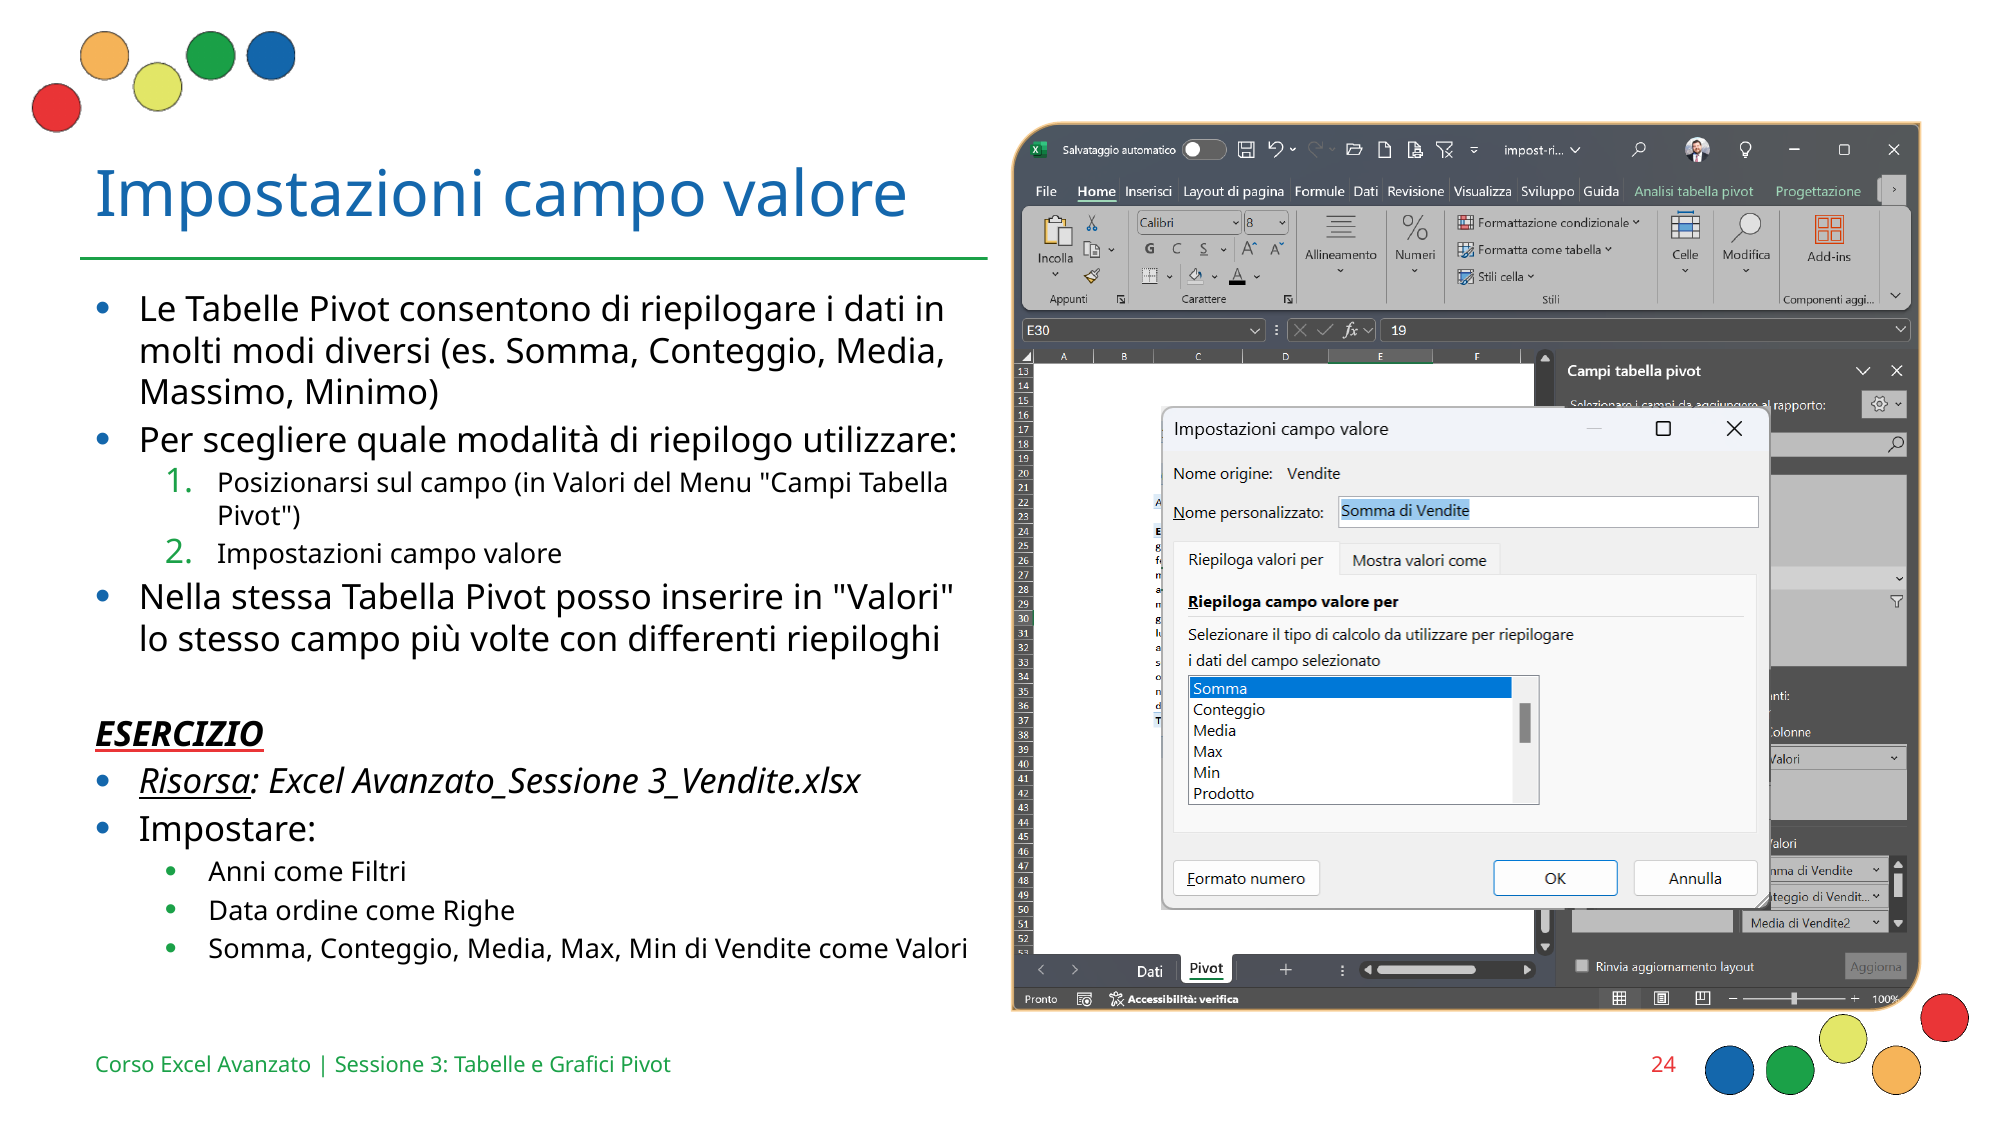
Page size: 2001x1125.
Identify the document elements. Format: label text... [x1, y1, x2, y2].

picture [29, 30, 295, 135]
title Impostazioni campo valore [80, 123, 988, 259]
footer Corso Excel Avanzato | Sessione 3: Tabelle e Grafici Pivot [80, 1035, 1571, 1096]
slide_number 24 [1583, 1035, 1692, 1096]
picture [1012, 122, 1971, 1096]
list Le Tabelle Pivot consentono di riepilogare i dati in molti modi diversi (es. Somma, Conteggio, Media, Massimo, Minimo) Per scegliere quale modalità di riepilogo utilizzare: Posizionarsi sul campo (in Valori del Menu "Campi Tabella Pivot") Impostazioni campo valore Nella stessa Tabella Pivot posso inserire in "Valori" lo stesso campo più volte con differenti riepiloghi ESERCIZIO Risorsa: Excel Avanzato_Sessione 3_Vendite.xlsx Impostare: Anni come Filtri Data ordine come Righe Somma, Conteggio, Media, Max, Min di Vendite come Valori [80, 278, 988, 1011]
